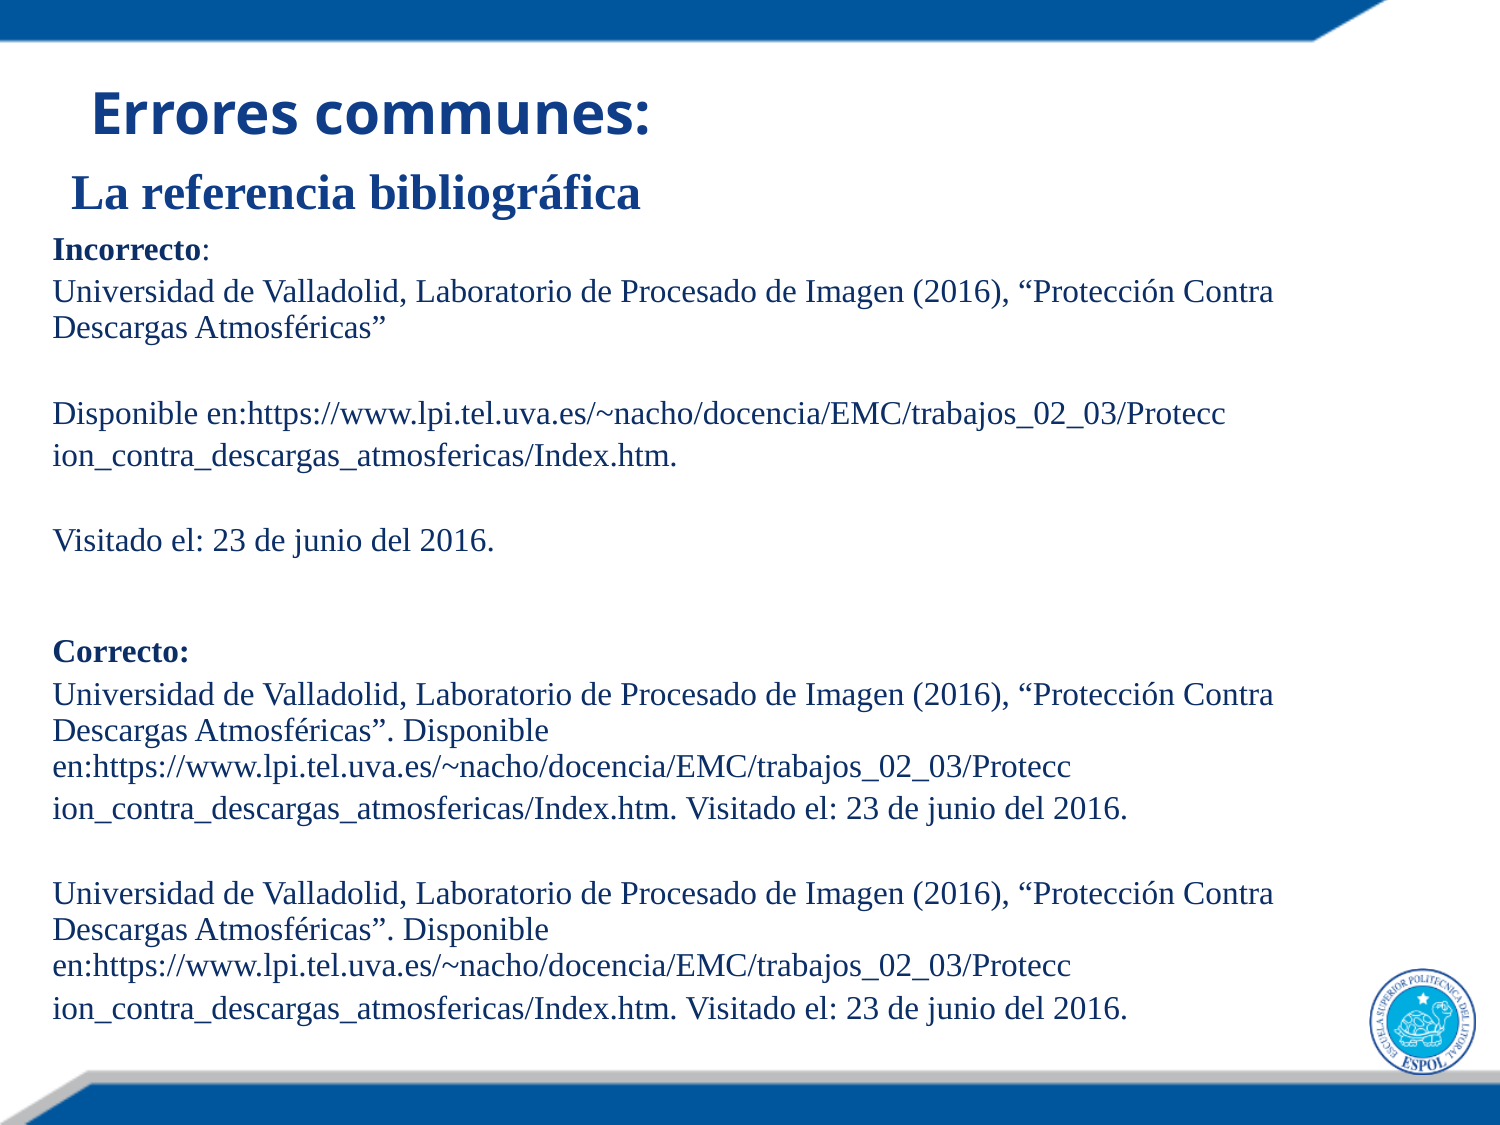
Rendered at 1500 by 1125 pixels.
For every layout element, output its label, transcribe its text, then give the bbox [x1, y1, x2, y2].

picture [0, 0, 1500, 1125]
text_box Errores communes: [0, 59, 1451, 173]
text_box La referencia bibliográfica [56, 158, 1394, 228]
text_box Correcto: Universidad de Valladolid, Laboratorio de Procesado de Imagen (2016), “Protección Contra Descargas Atmosféricas”. Disponible en:https://www.lpi.tel.uva.es/~nacho/docencia/EMC/trabajos_02_03/Protecc ion_contra_descargas_atmosfericas/Index.htm. Visitado el: 23 de junio del 2016. Universidad de Valladolid, Laboratorio de Procesado de Imagen (2016), “Protección Contra Descargas Atmosféricas”. Disponible en:https://www.lpi.tel.uva.es/~nacho/docencia/EMC/trabajos_02_03/Protecc ion_contra_descargas_atmosfericas/Index.htm. Visitado el: 23 de junio del 2016. [37, 569, 1357, 1125]
text_box Incorrecto: Universidad de Valladolid, Laboratorio de Procesado de Imagen (2016), “Protección Contra Descargas Atmosféricas” Disponible en:https://www.lpi.tel.uva.es/~nacho/docencia/EMC/trabajos_02_03/Protecc ion_contra_descargas_atmosfericas/Index.htm. Visitado el: 23 de junio del 2016. [37, 167, 1357, 567]
